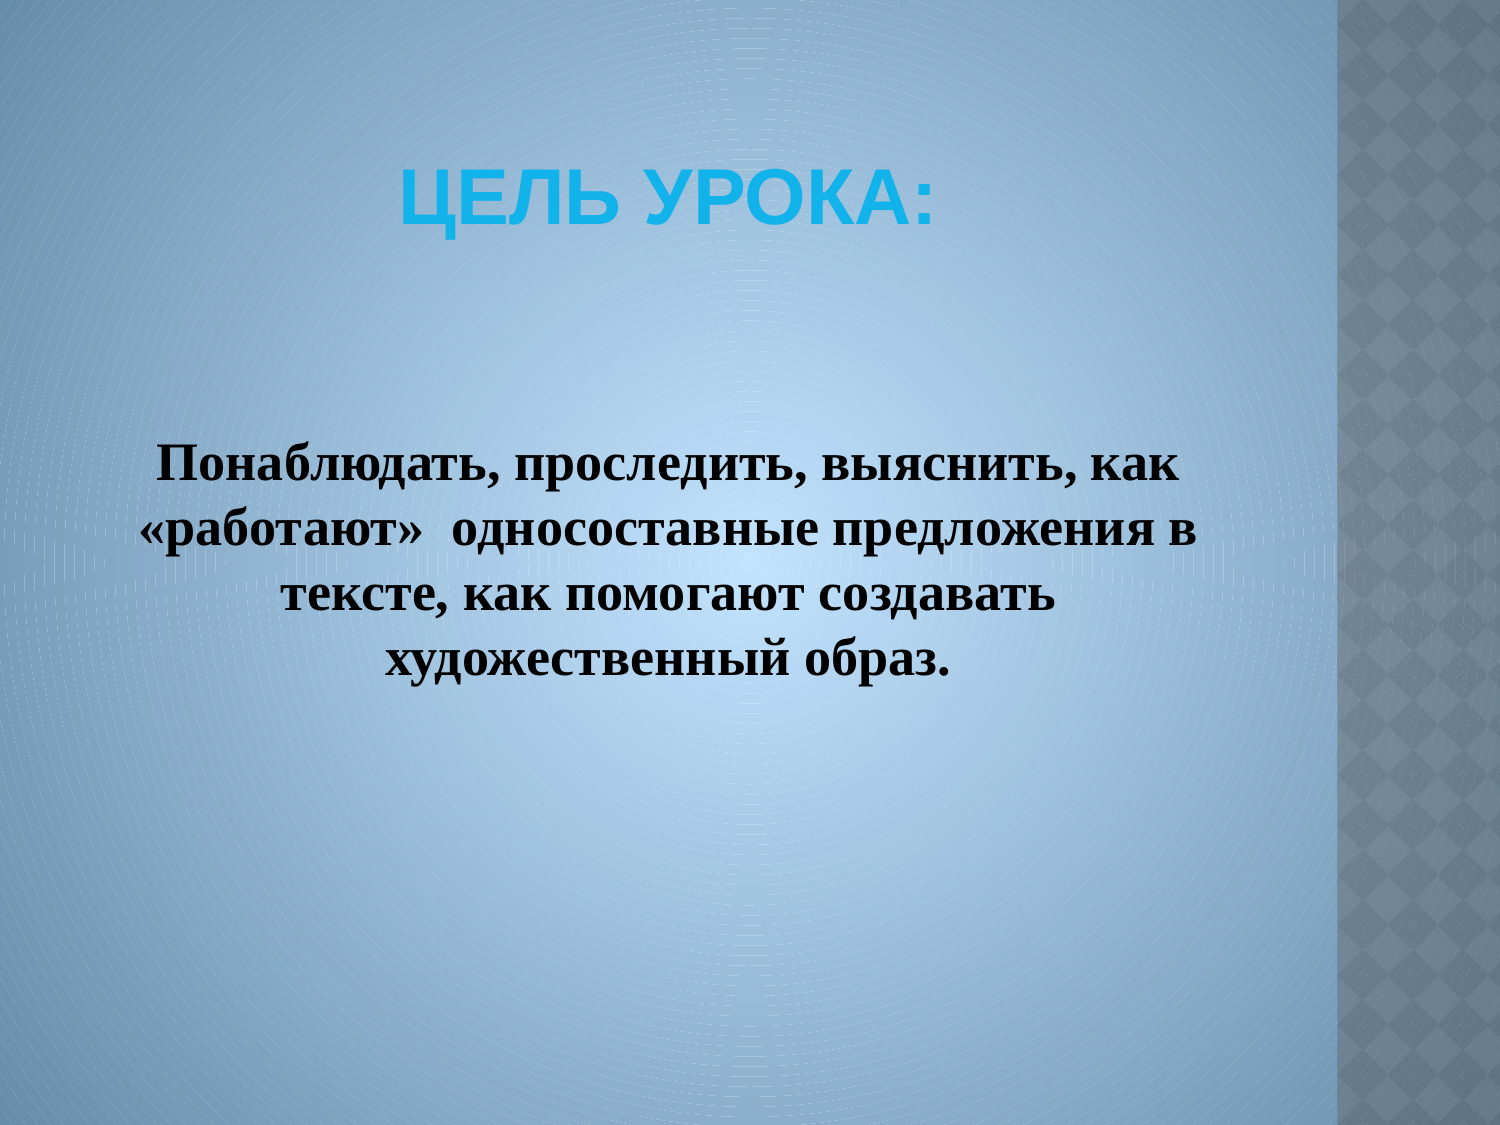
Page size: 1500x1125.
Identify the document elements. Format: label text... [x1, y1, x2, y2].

list Понаблюдать, проследить, выяснить, как «работают» односоставные предложения в тексте, как помогают создавать художественный образ. [75, 264, 1263, 1059]
title Цель урока: [75, 52, 1263, 240]
